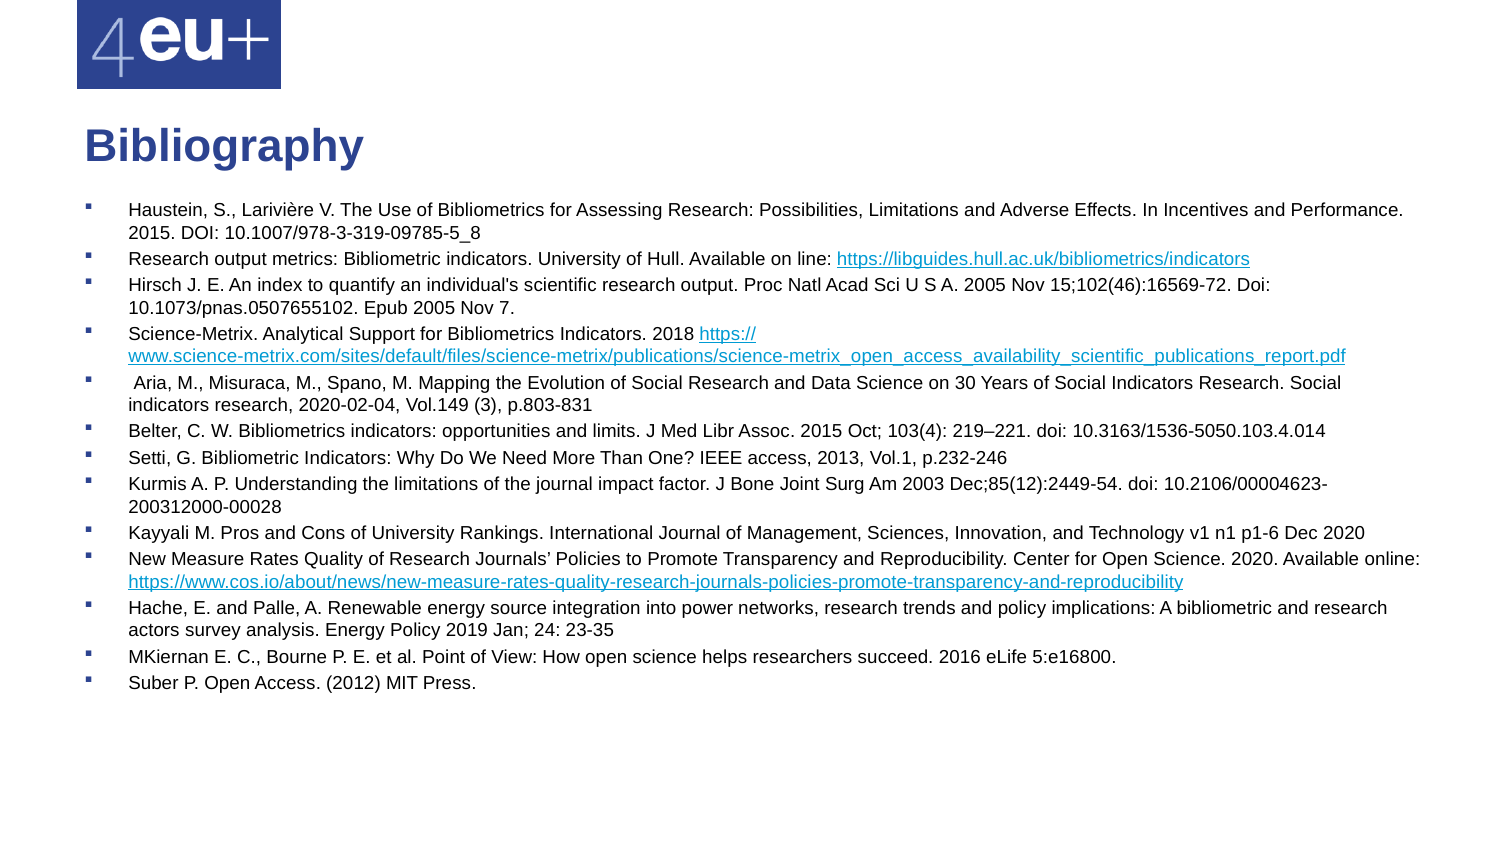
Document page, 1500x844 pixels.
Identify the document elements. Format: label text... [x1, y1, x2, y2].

title Bibliography [69, 107, 1446, 180]
list Haustein, S., Larivière V. The Use of Bibliometrics for Assessing Research: Possibilities, Limitations and Adverse Effects. In Incentives and Performance. 2015. DOI: 10.1007/978-3-319-09785-5_8 Research output metrics: Bibliometric indicators. University of Hull. Available on line: https://libguides.hull.ac.uk/bibliometrics/indicators Hirsch J. E. An index to quantify an individual's scientific research output. Proc Natl Acad Sci U S A. 2005 Nov 15;102(46):16569-72. Doi: 10.1073/pnas.0507655102. Epub 2005 Nov 7. Science-Metrix. Analytical Support for Bibliometrics Indicators. 2018 https://www.science-metrix.com/sites/default/files/science-metrix/publications/science-metrix_open_access_availability_scientific_publications_report.pdf Aria, M., Misuraca, M., Spano, M. Mapping the Evolution of Social Research and Data Science on 30 Years of Social Indicators Research. Social indicators research, 2020-02-04, Vol.149 (3), p.803-831 Belter, C. W. Bibliometrics indicators: opportunities and limits. J Med Libr Assoc. 2015 Oct; 103(4): 219–221. doi: 10.3163/1536-5050.103.4.014 Setti, G. Bibliometric Indicators: Why Do We Need More Than One? IEEE access, 2013, Vol.1, p.232-246 Kurmis A. P. Understanding the limitations of the journal impact factor. J Bone Joint Surg Am 2003 Dec;85(12):2449-54. doi: 10.2106/00004623-200312000-00028 Kayyali M. Pros and Cons of University Rankings. International Journal of Management, Sciences, Innovation, and Technology v1 n1 p1-6 Dec 2020 New Measure Rates Quality of Research Journals’ Policies to Promote Transparency and Reproducibility. Center for Open Science. 2020. Available online: https://www.cos.io/about/news/new-measure-rates-quality-research-journals-policies-promote-transparency-and-reproducibility Hache, E. and Palle, A. Renewable energy source integration into power networks, research trends and policy implications: A bibliometric and research actors survey analysis. Energy Policy 2019 Jan; 24: 23-35 MKiernan E. C., Bourne P. E. et al. Point of View: How open science helps researchers succeed. 2016 eLife 5:e16800. Suber P. Open Access. (2012) MIT Press. [69, 190, 1439, 774]
picture [77, 0, 281, 89]
